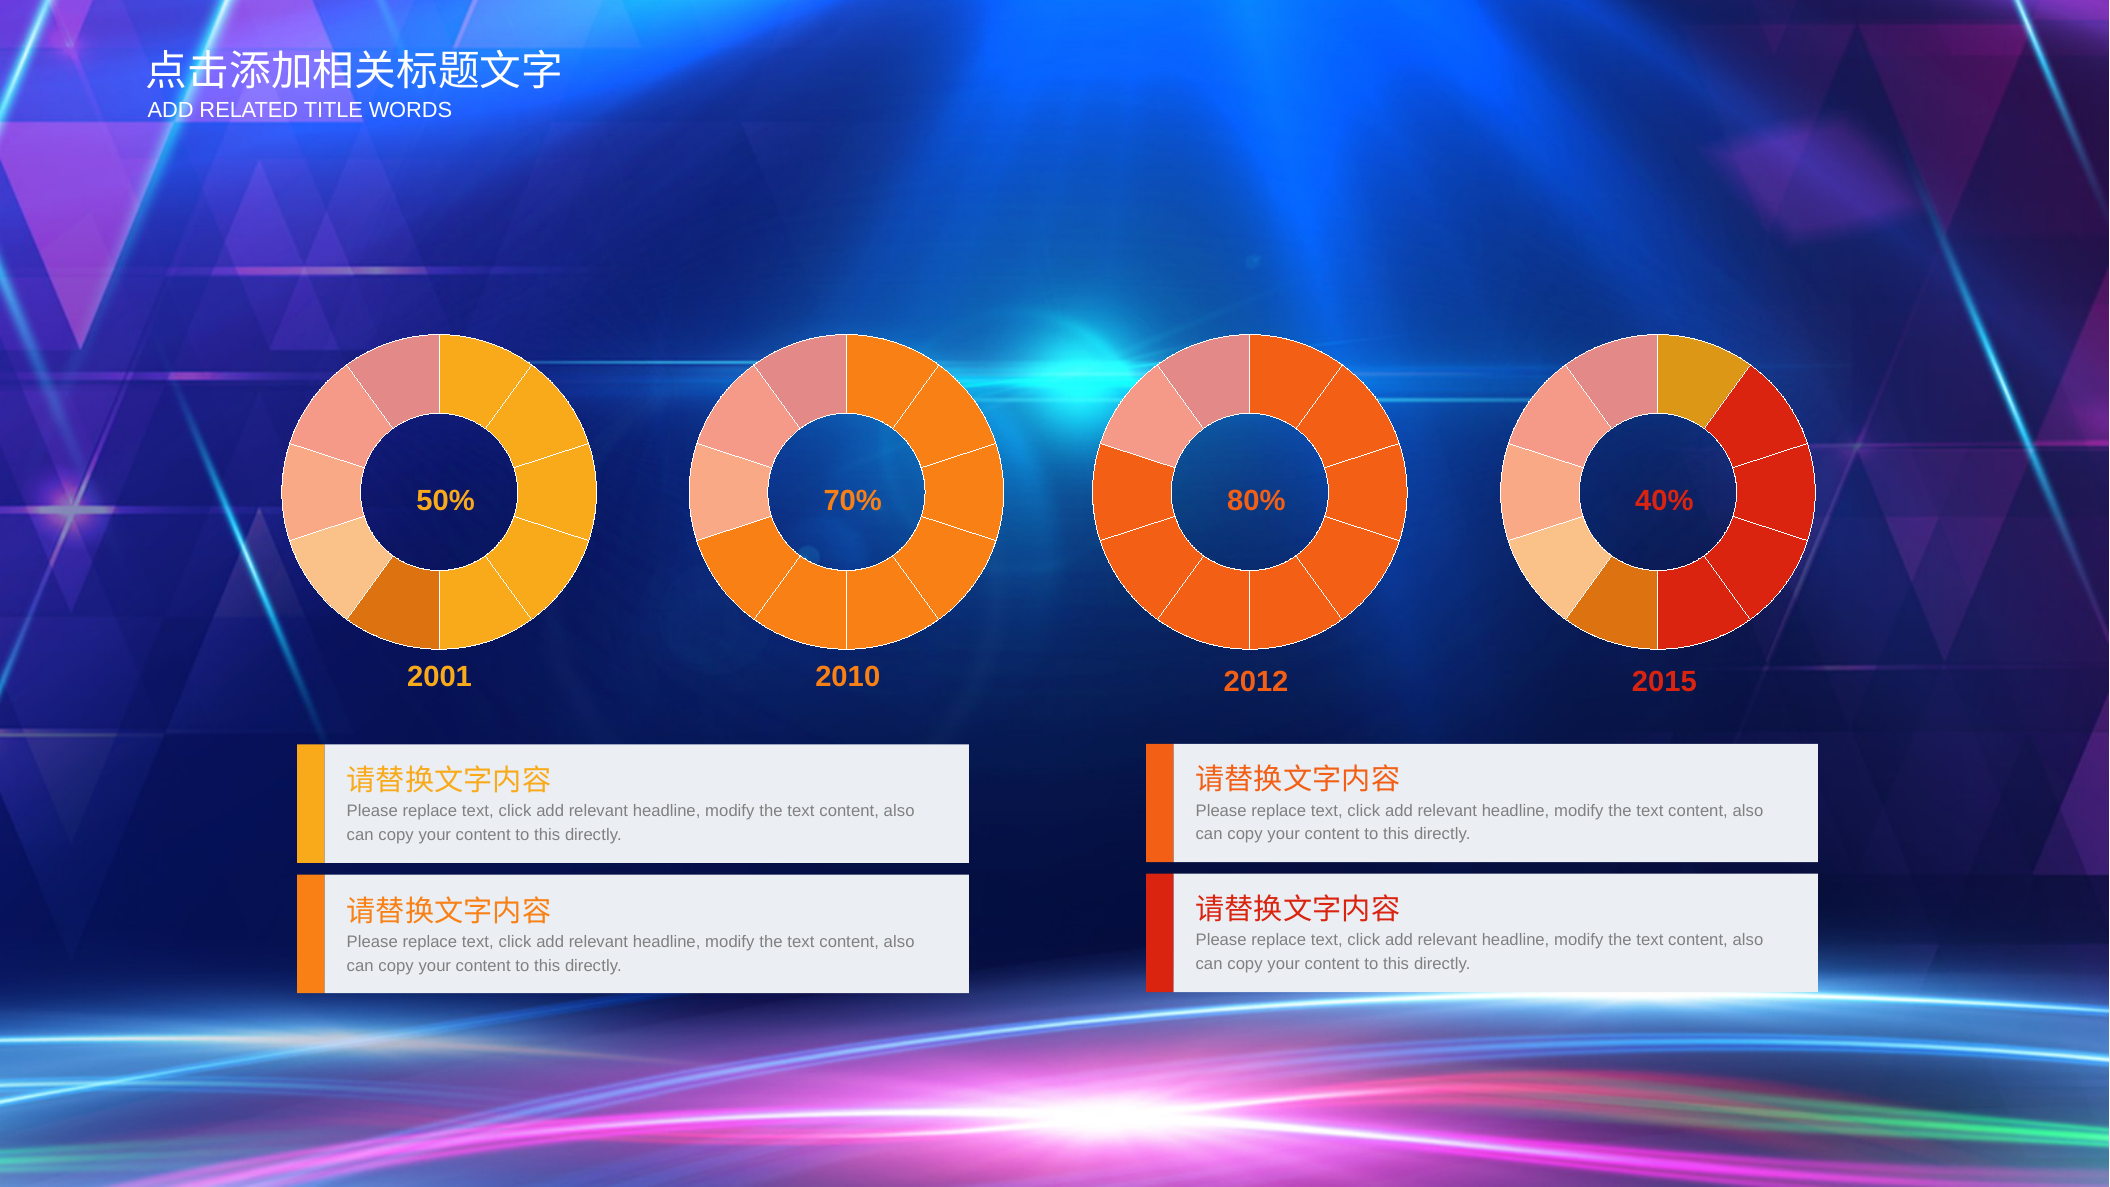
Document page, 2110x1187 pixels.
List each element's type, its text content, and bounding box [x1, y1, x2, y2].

text_box ADD RELATED TITLE WORDS [147, 96, 453, 123]
text_box 2001 [407, 666, 473, 692]
text_box 2010 [815, 666, 881, 692]
chart [275, 318, 603, 666]
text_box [1146, 743, 1818, 863]
text_box 点击添加相关标题文字 [145, 43, 564, 95]
text_box 2012 [1223, 666, 1289, 698]
chart [682, 318, 1011, 666]
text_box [1146, 873, 1818, 993]
chart [1494, 318, 1822, 666]
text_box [297, 874, 969, 994]
text_box 2015 [1631, 666, 1697, 698]
chart [1085, 318, 1414, 666]
picture [0, 0, 2109, 1187]
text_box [297, 744, 969, 863]
